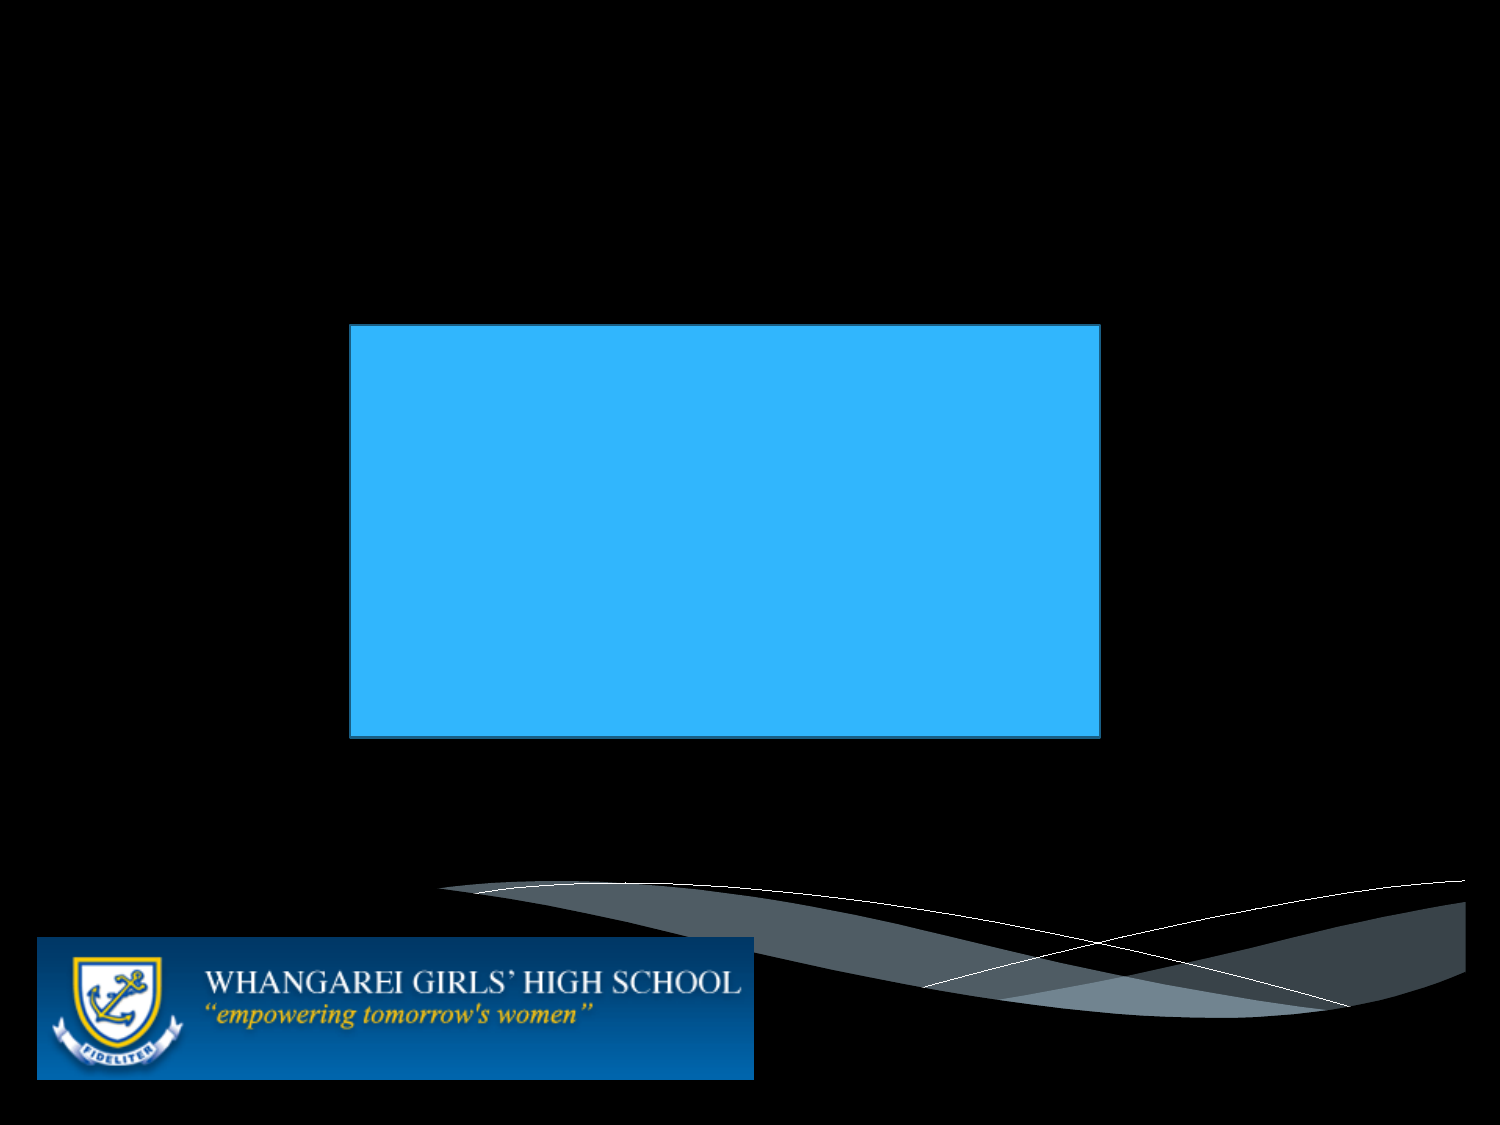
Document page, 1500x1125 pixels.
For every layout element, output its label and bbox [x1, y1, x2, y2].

text_box [349, 324, 1101, 739]
picture [37, 937, 754, 1080]
